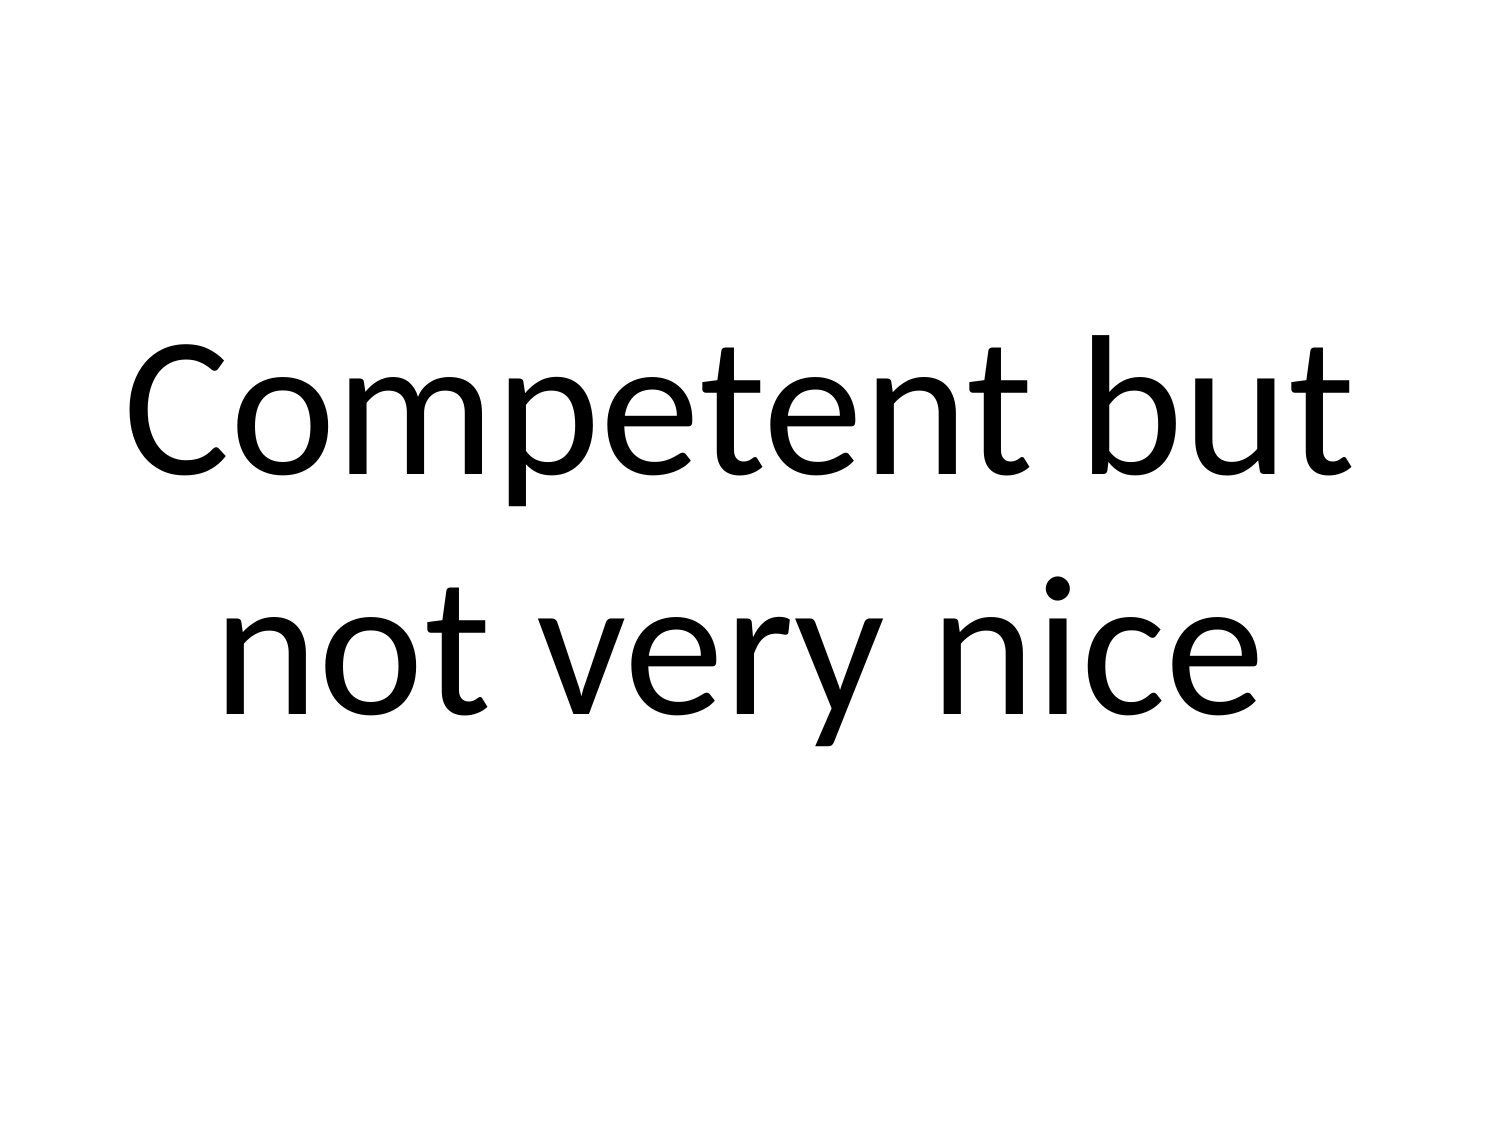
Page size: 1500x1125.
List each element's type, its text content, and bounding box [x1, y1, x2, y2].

title Competent but not very nice [64, 420, 1415, 609]
